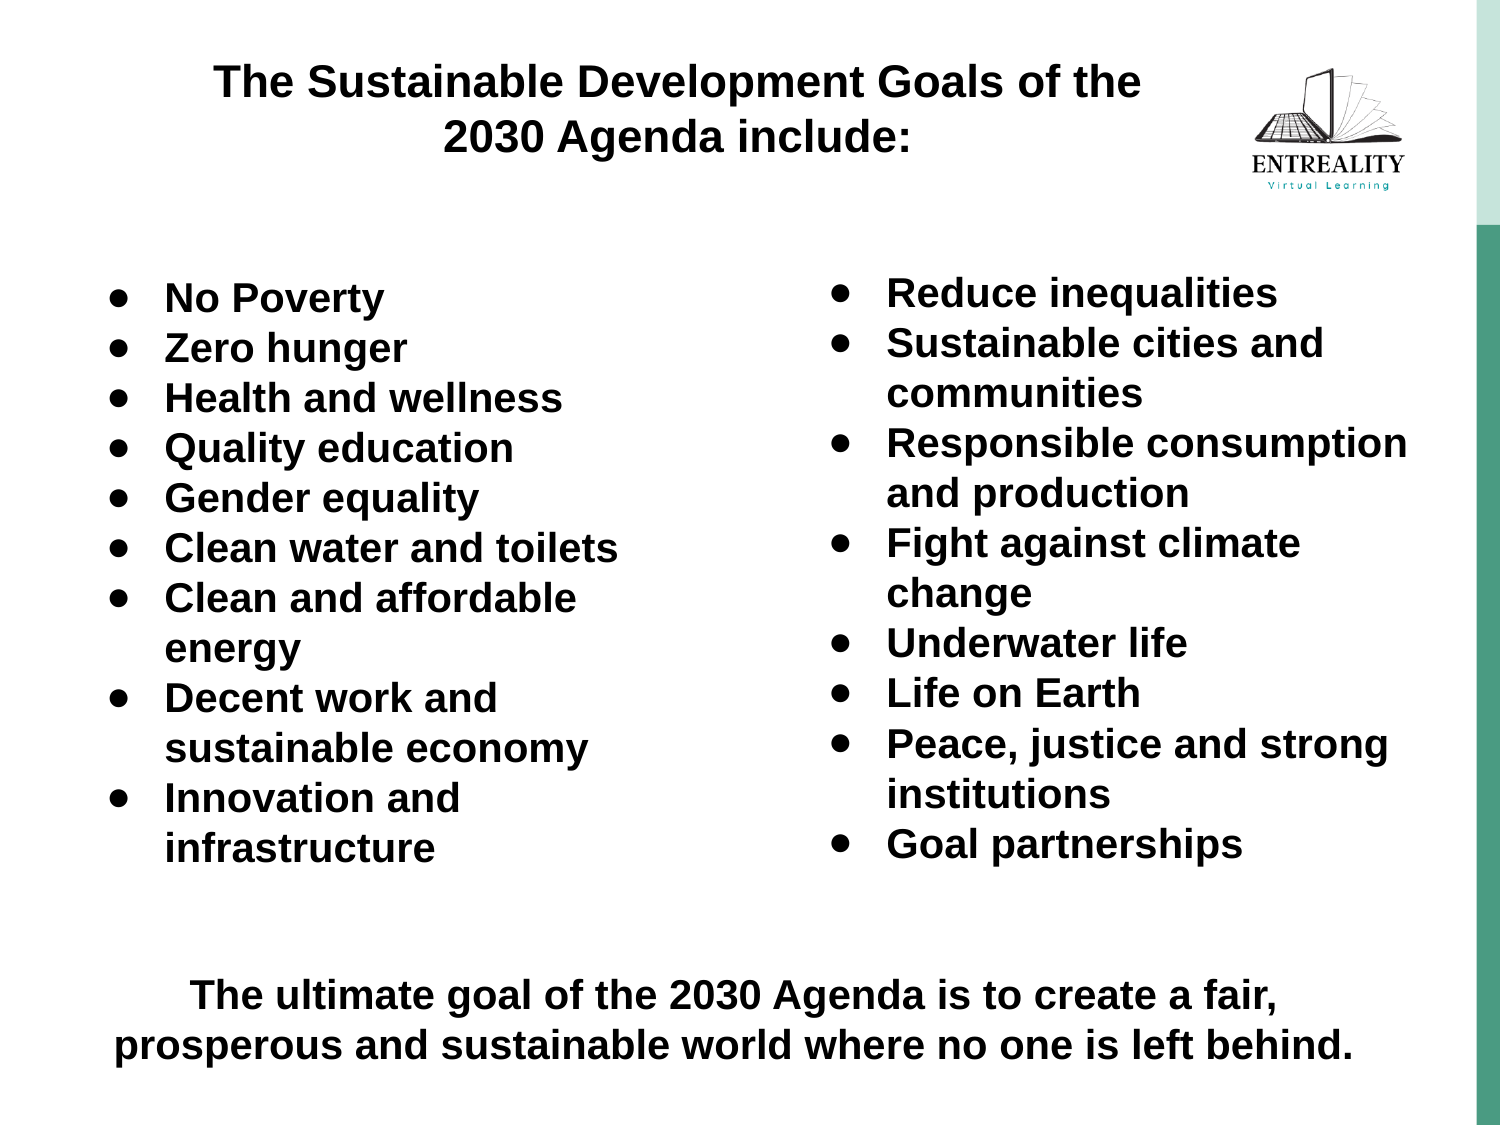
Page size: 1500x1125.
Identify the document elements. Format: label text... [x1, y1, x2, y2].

text_box The ultimate goal of the 2030 Agenda is to create a fair, prosperous and sustainable world where no one is left behind. [82, 952, 1386, 1081]
text_box No Poverty Zero hunger Health and wellness Quality education Gender equality Clean water and toilets Clean and affordable energy Decent work and sustainable economy Innovation and infrastructure [74, 255, 729, 975]
picture [1198, 0, 1458, 259]
text_box The Sustainable Development Goals of the 2030 Agenda include: [176, 36, 1179, 154]
text_box Reduce inequalities Sustainable cities and communities Responsible consumption and production Fight against climate change Underwater life Life on Earth Peace, justice and strong institutions Goal partnerships [796, 251, 1435, 941]
